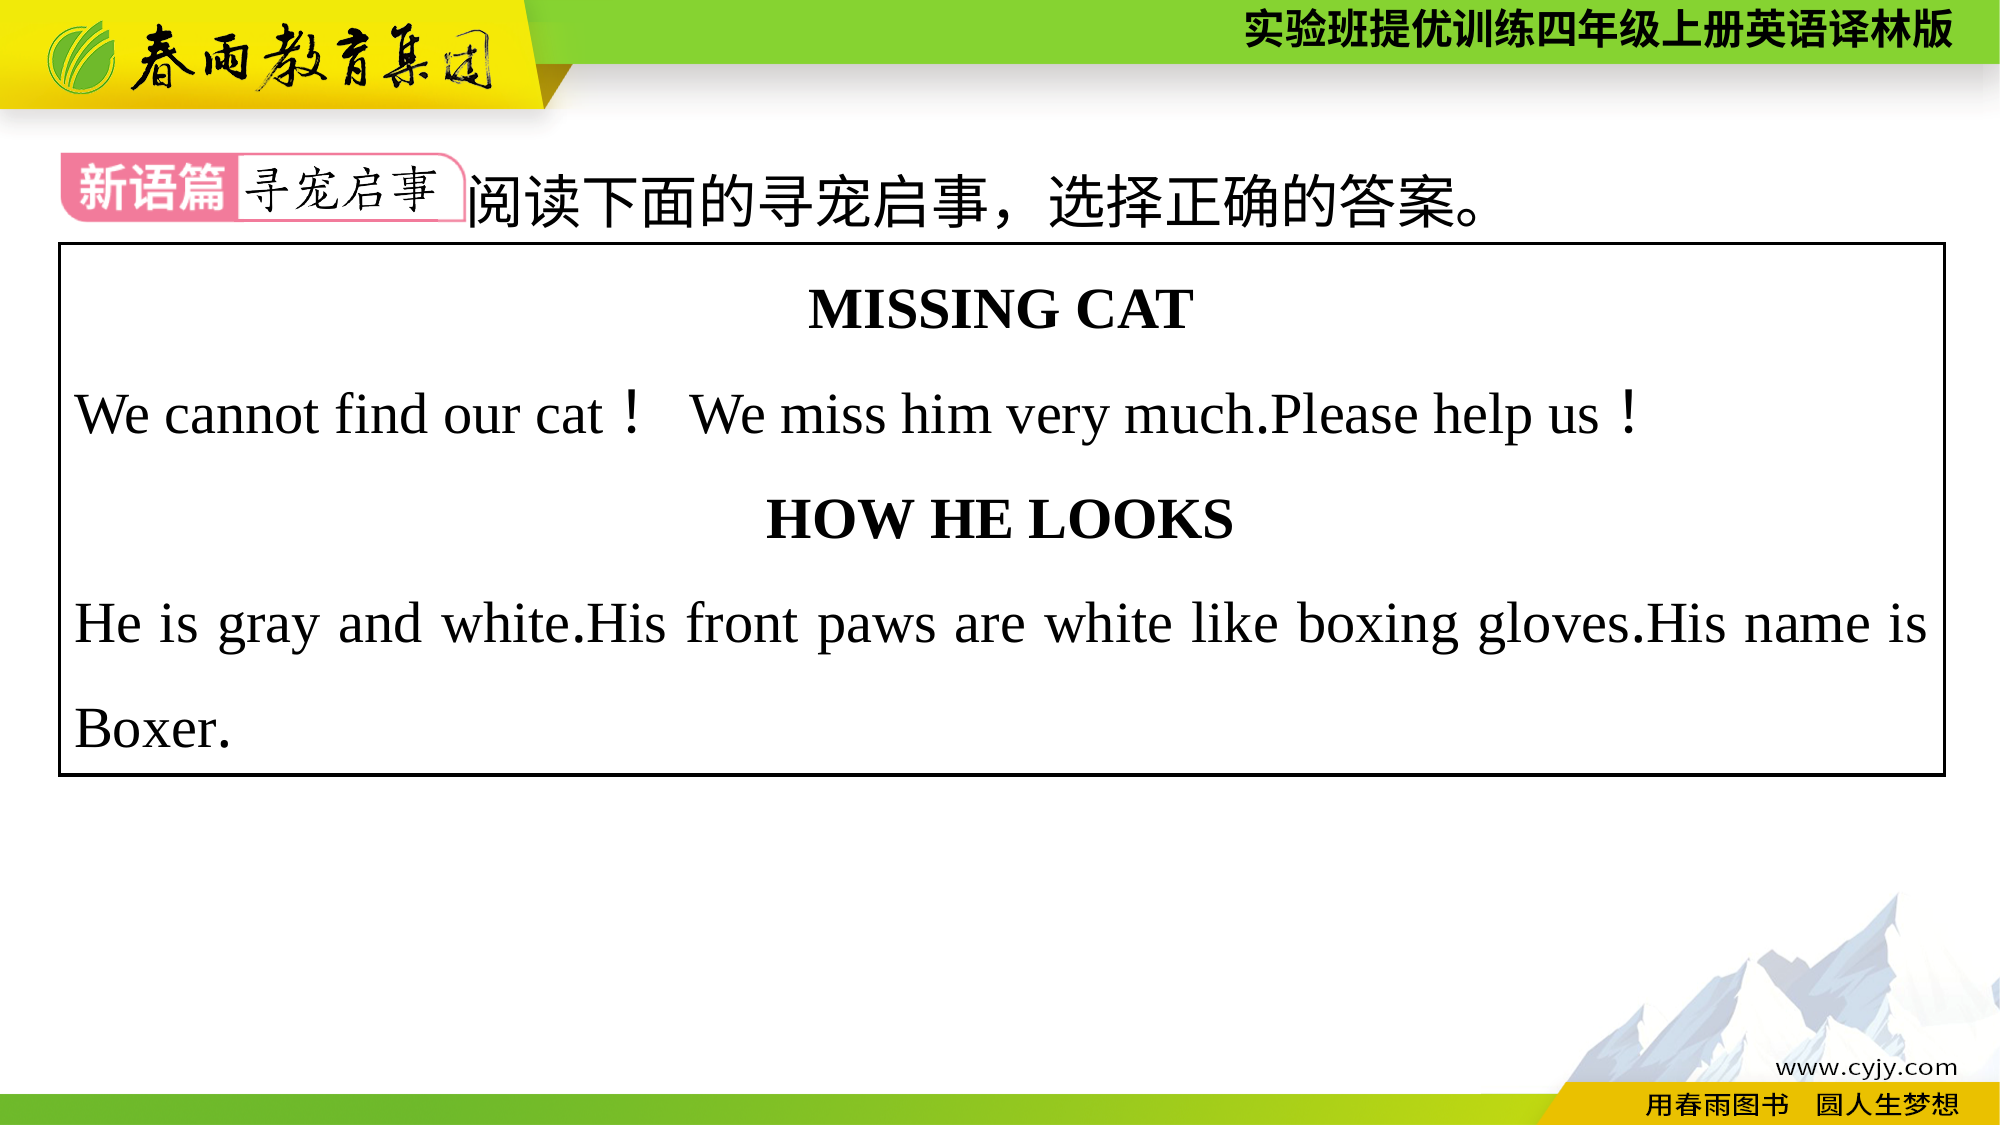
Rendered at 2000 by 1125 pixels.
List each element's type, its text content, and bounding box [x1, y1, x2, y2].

text_box [59, 243, 1945, 776]
list 阅读下面的寻宠启事，选择正确的答案。 MISSING CAT We cannot find our cat！We miss him very much.Please help us！ HOW HE LOOKS He is gray and white.His front paws are white like boxing gloves.His name is Boxer. [59, 122, 1944, 243]
picture [0, 0, 2000, 1125]
